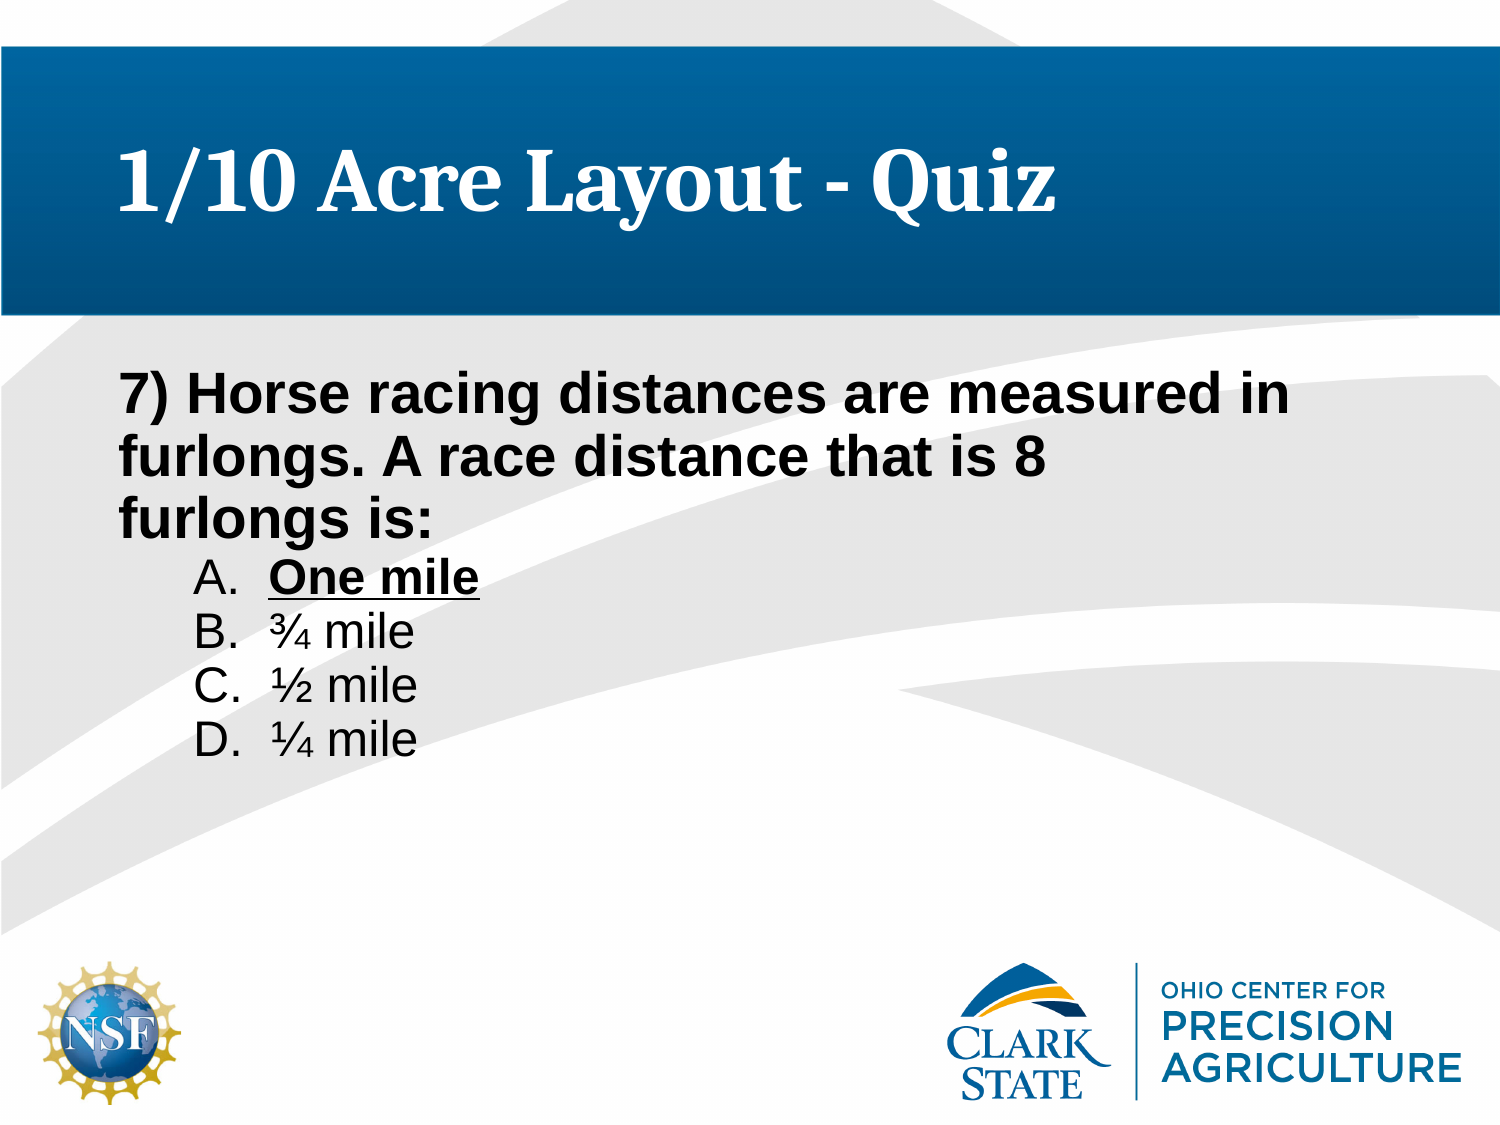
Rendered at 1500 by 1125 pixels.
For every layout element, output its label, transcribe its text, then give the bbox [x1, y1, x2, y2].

list 7) Horse racing distances are measured in furlongs. A race distance that is 8 furlongs is: One mile ¾ mile ½ mile ¼ mile [103, 355, 1397, 897]
title 1/10 Acre Layout - Quiz [103, 50, 1397, 313]
picture [4, 49, 1500, 313]
picture [0, 0, 1500, 1125]
